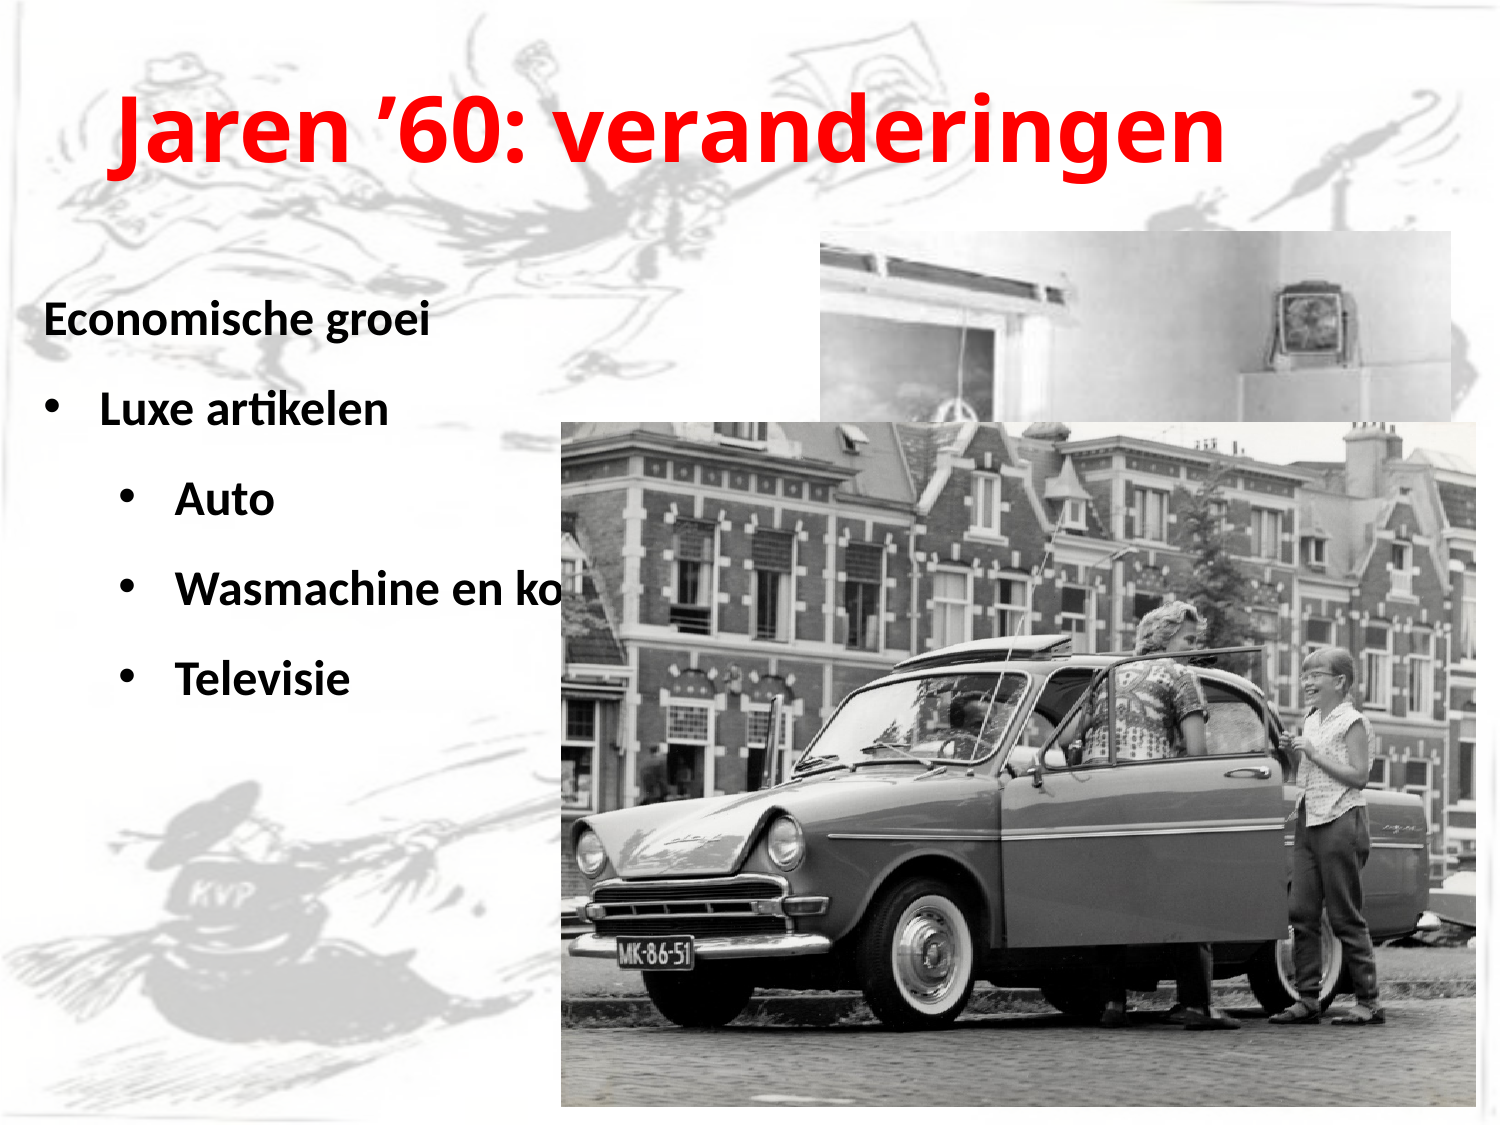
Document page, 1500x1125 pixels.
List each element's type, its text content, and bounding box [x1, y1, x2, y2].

text_box Economische groei Luxe artikelen Auto Wasmachine en koelkast Televisie [28, 247, 815, 713]
picture [560, 231, 1476, 1107]
title Jaren ’60: veranderingen [71, 30, 1274, 221]
